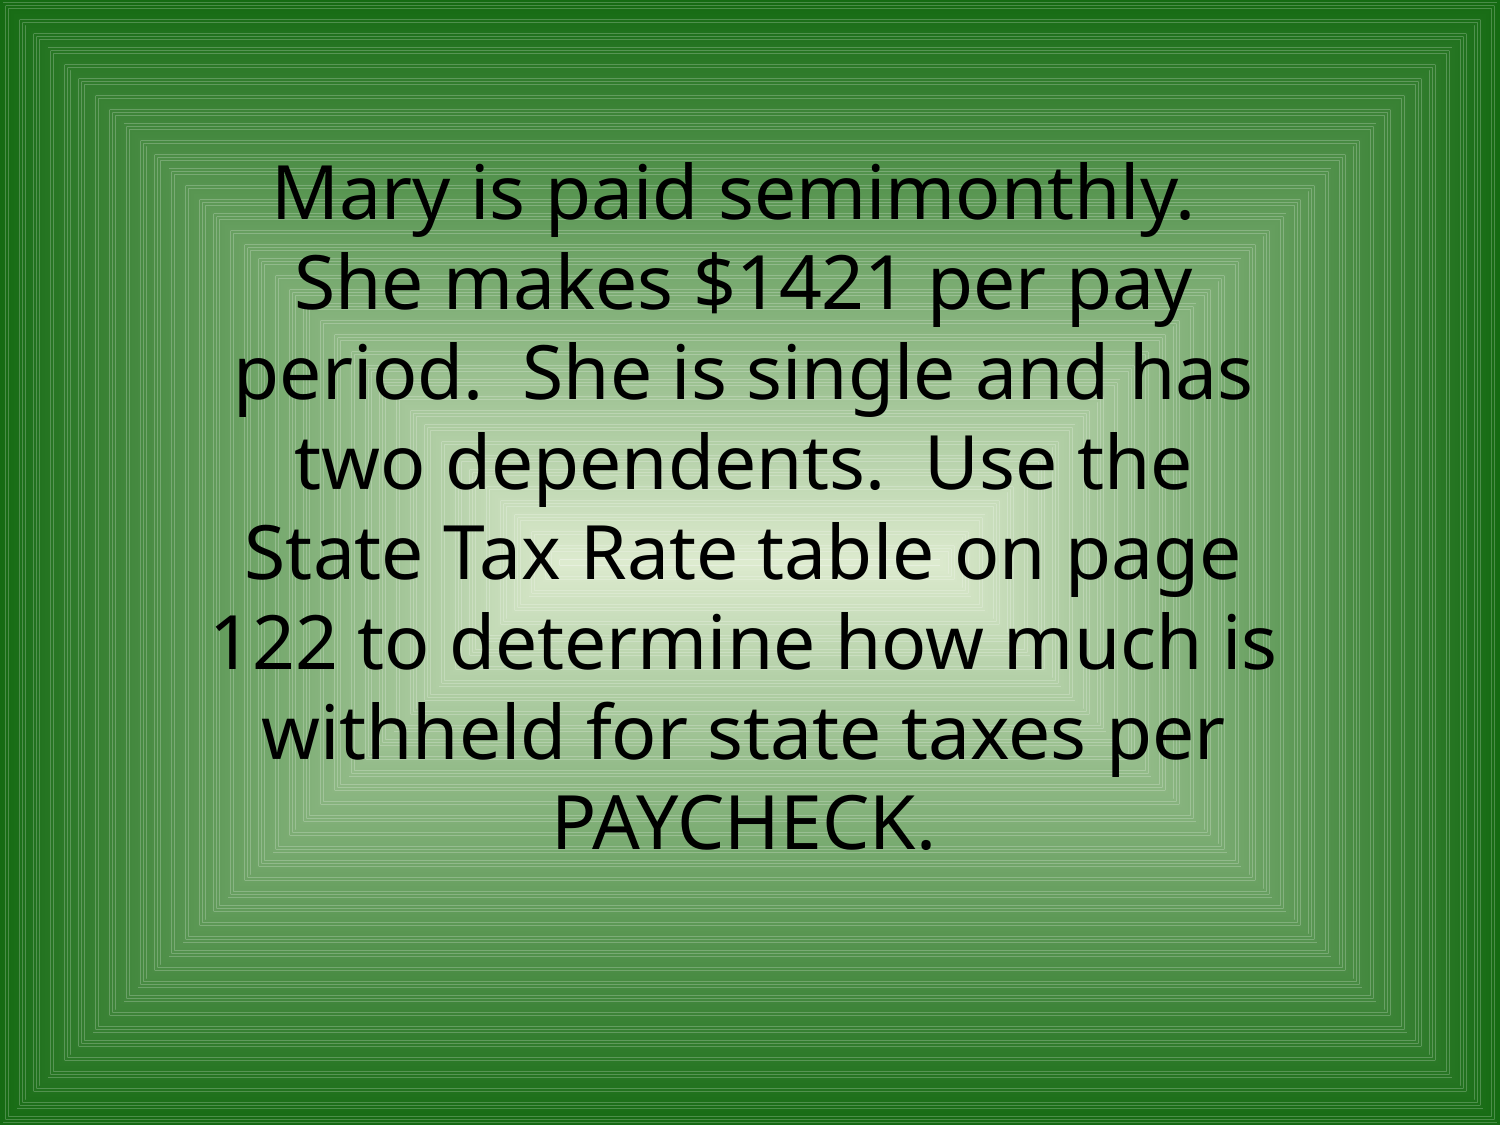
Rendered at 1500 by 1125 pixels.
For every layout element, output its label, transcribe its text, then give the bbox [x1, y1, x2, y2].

text_box Mary is paid semimonthly. She makes $1421 per pay period. She is single and has two dependents. Use the State Tax Rate table on page 122 to determine how much is withheld for state taxes per PAYCHECK. [187, 137, 1300, 873]
